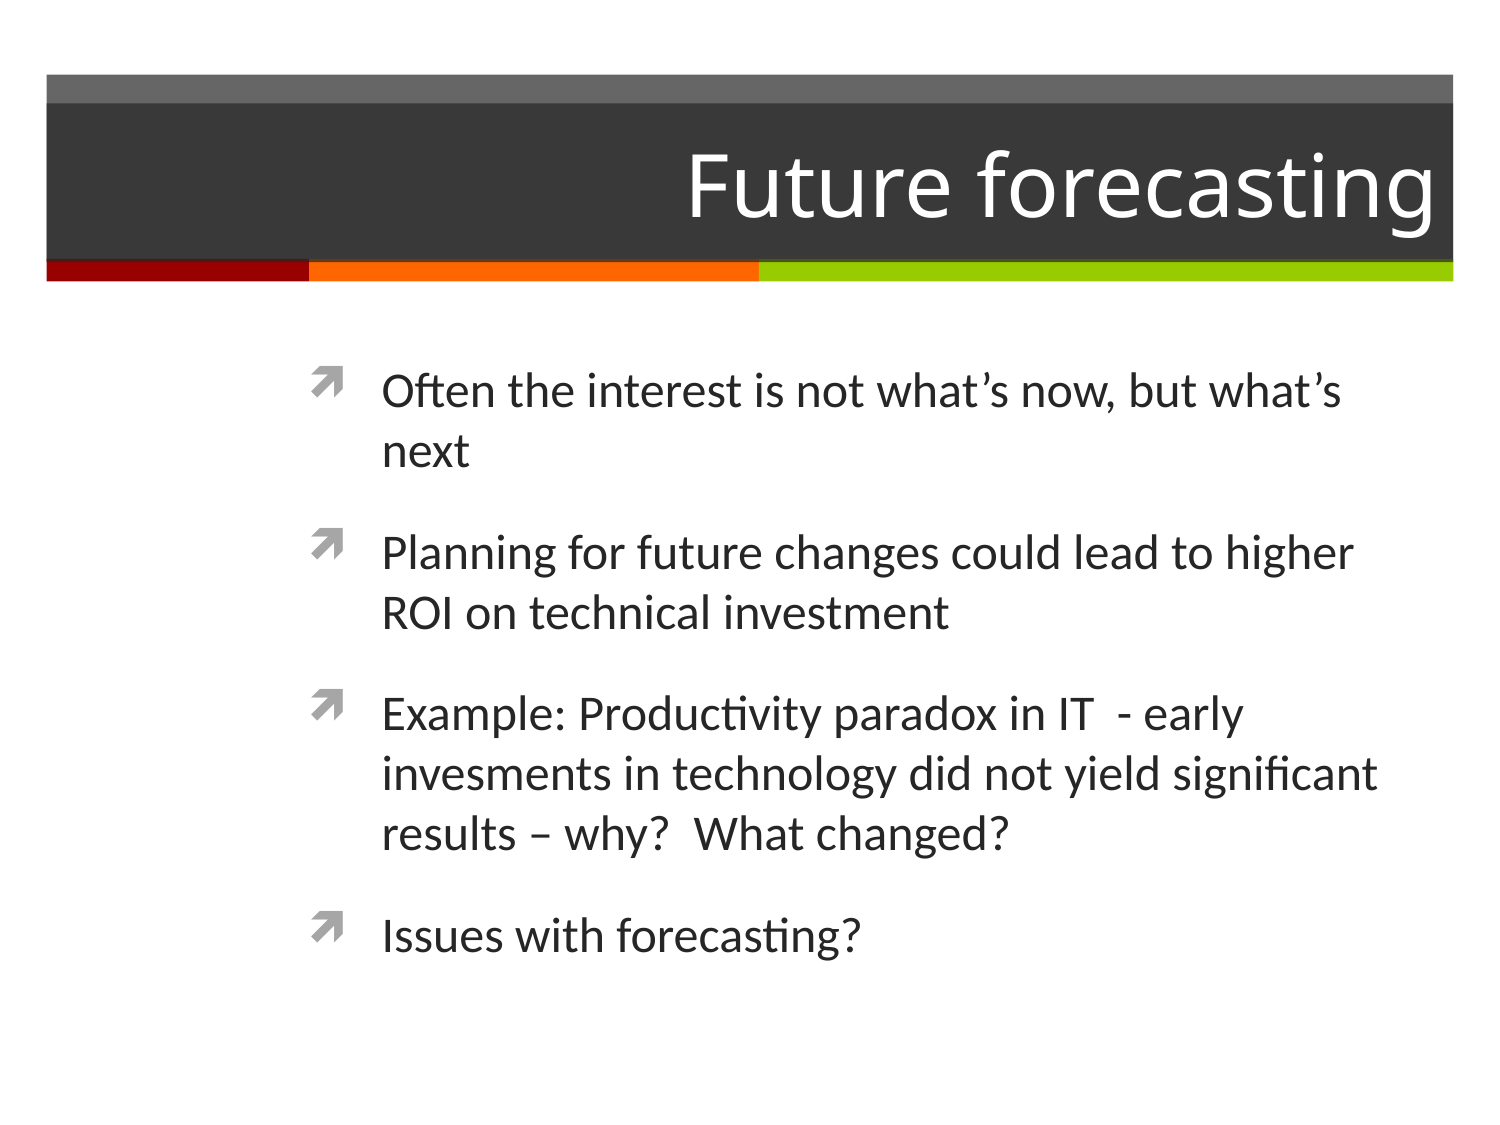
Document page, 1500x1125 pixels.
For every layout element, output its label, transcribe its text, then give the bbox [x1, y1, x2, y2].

title Future forecasting [46, 103, 1454, 263]
list Often the interest is not what’s now, but what’s next Planning for future changes could lead to higher ROI on technical investment Example: Productivity paradox in IT - early invesments in technology did not yield significant results – why? What changed? Issues with forecasting? [292, 350, 1454, 1005]
